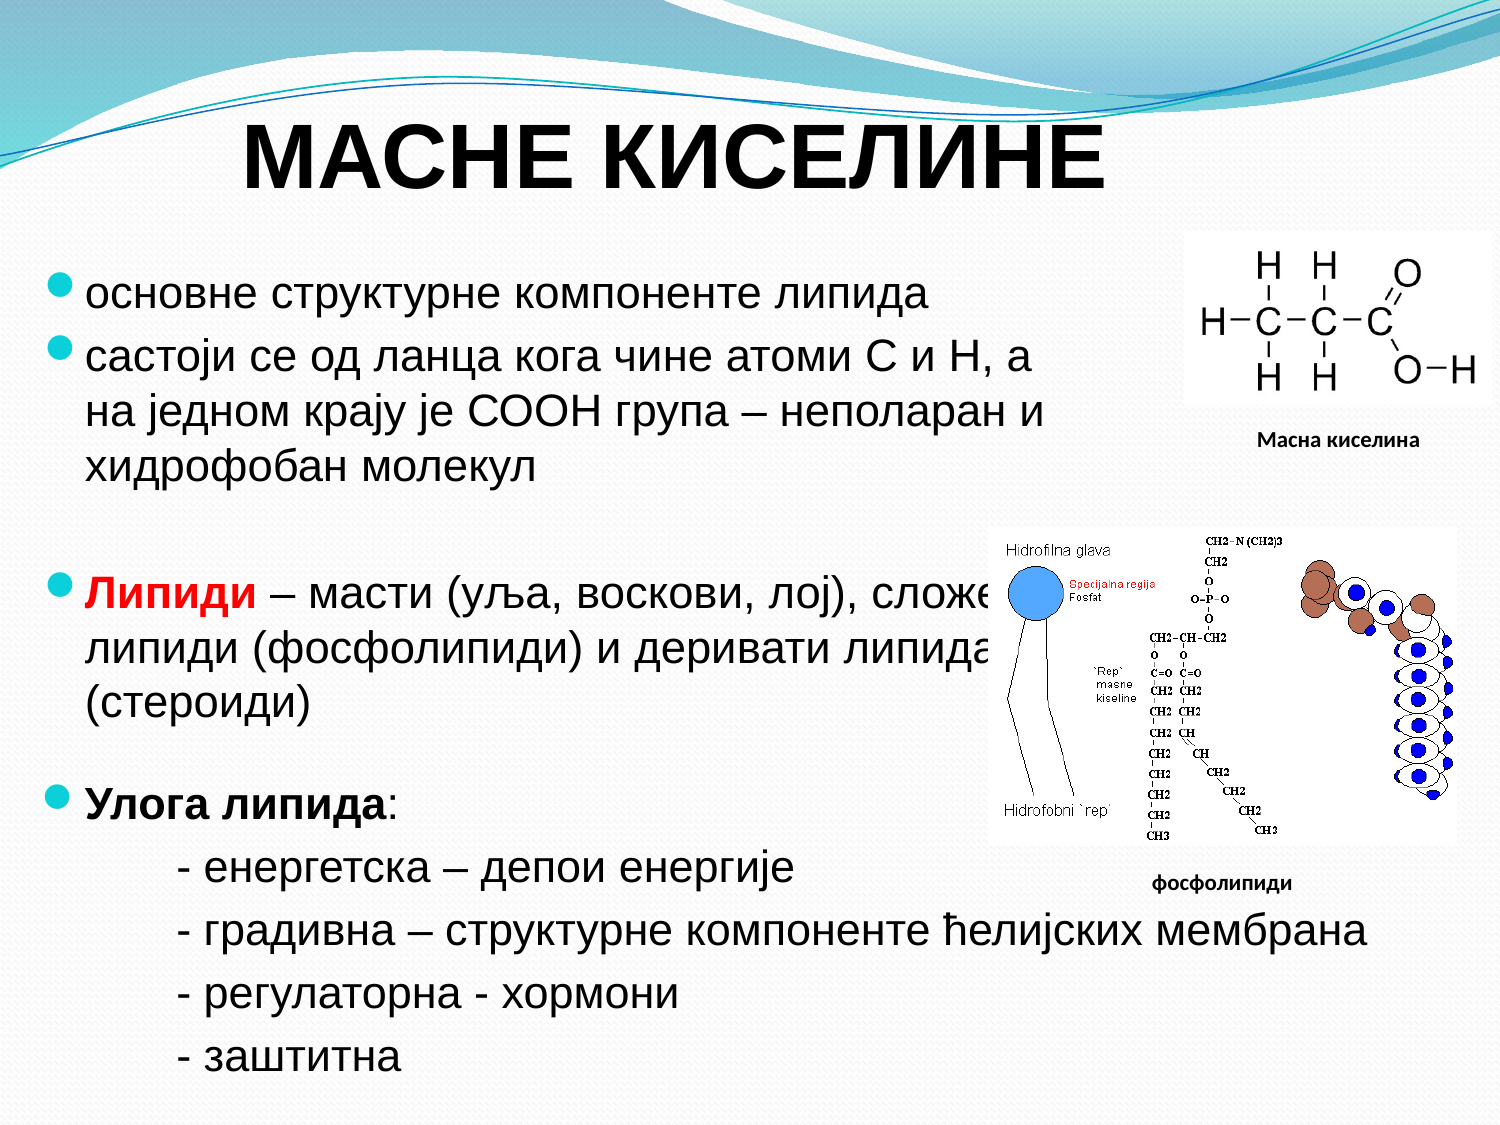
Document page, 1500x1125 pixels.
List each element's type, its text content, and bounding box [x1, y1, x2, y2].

text_box Улога липида: - енергетска – депои енергије - градивна – структурне компоненте ћелијских мембрана - регулаторна - хормони - заштитна [41, 763, 1457, 1081]
picture [1184, 231, 1493, 406]
picture [988, 526, 1457, 847]
title МАСНЕ КИСЕЛИНЕ [0, 19, 1350, 207]
text_box фосфолипиди [1092, 860, 1352, 896]
text_box Масна киселина [1208, 418, 1468, 452]
list основне структурне компоненте липида састоји се од ланца кога чине атоми С и Н, а на једном крају је СООН група – неполаран и хидрофобан молекул Липиди – масти (уља, воскови, лој), сложени липиди (фосфолипиди) и деривати липида (стероиди) [29, 255, 1105, 740]
